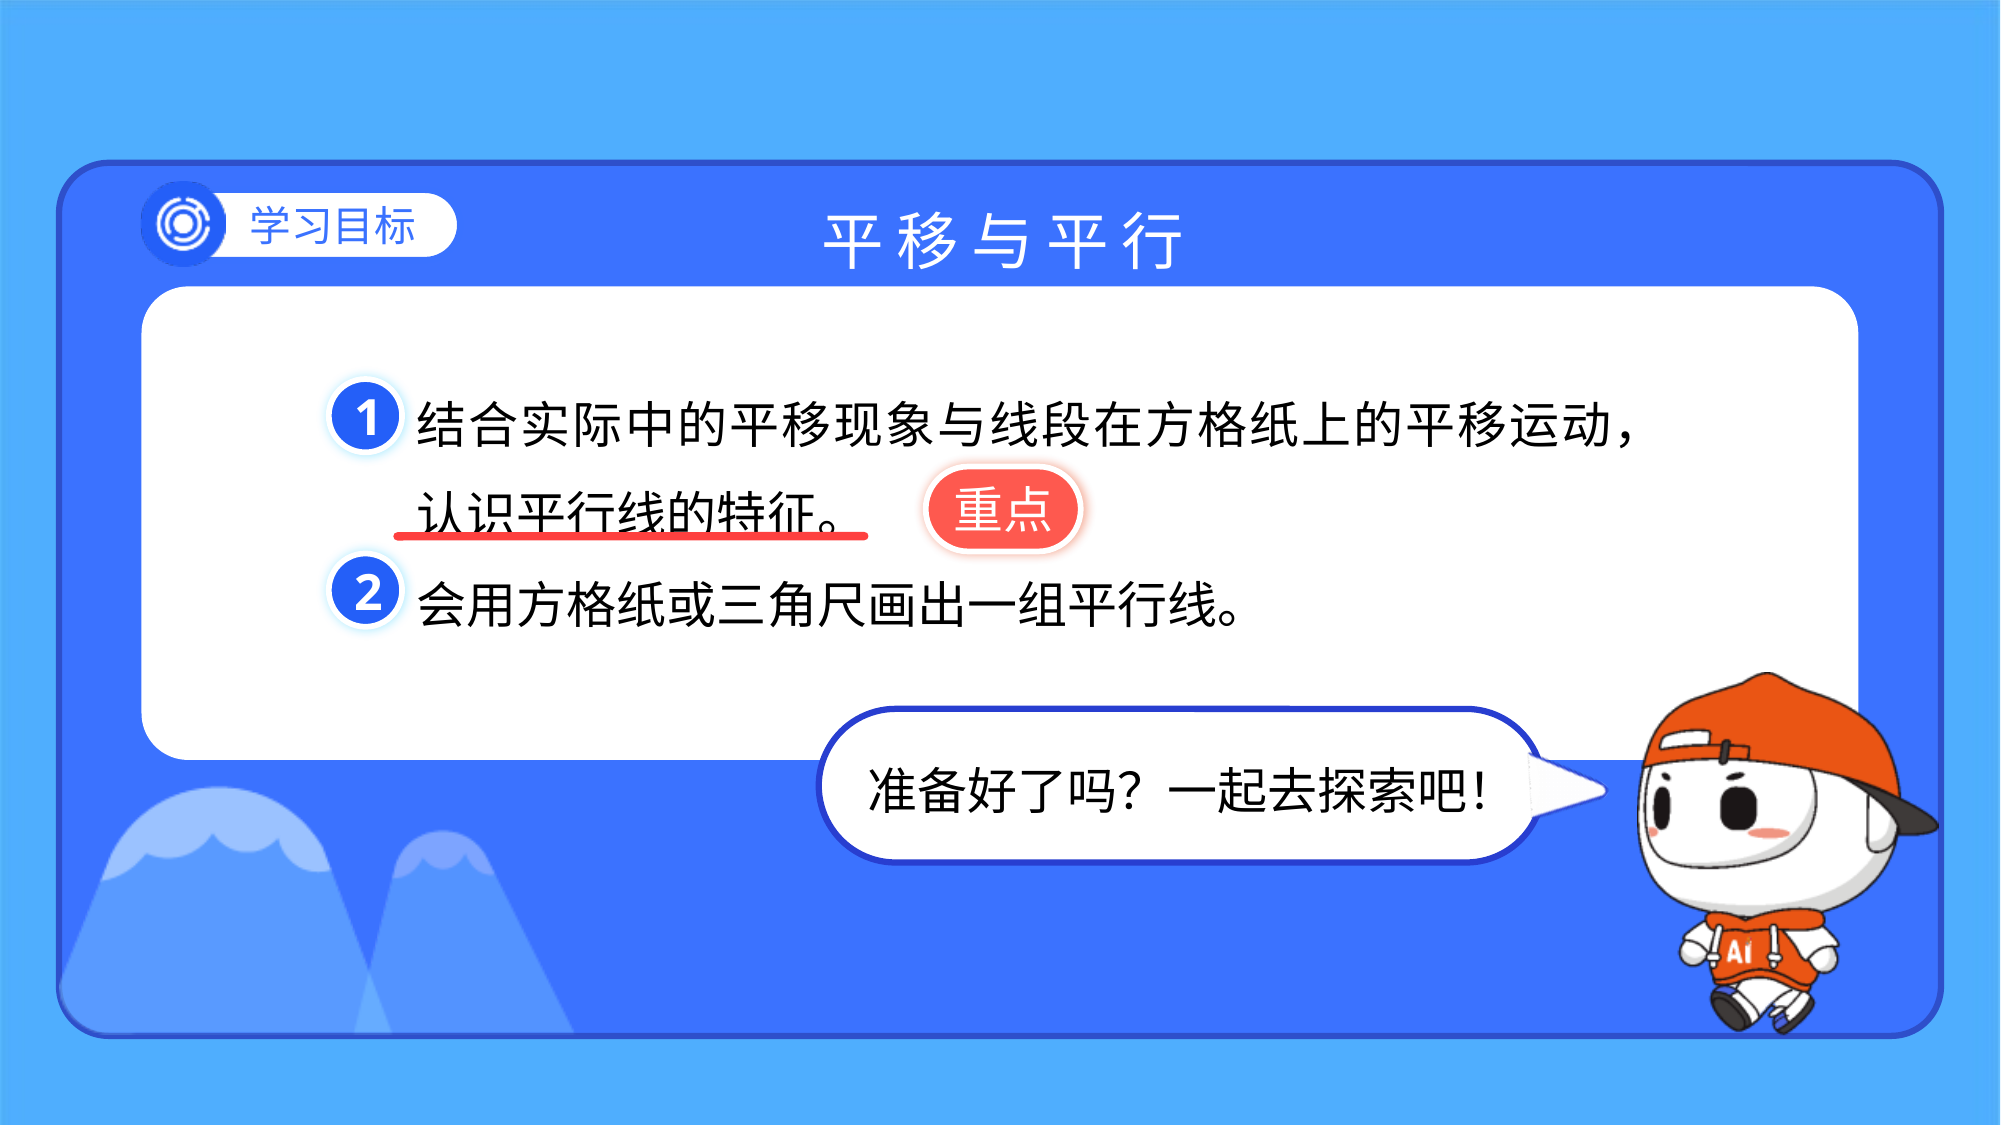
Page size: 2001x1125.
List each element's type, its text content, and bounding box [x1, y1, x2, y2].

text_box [140, 181, 461, 267]
text_box 结合实际中的平移现象与线段在方格纸上的平移运动，认识平行线的特征。 [402, 356, 1679, 551]
text_box 会用方格纸或三角尺画出一组平行线。 [402, 536, 1299, 641]
text_box 2 [327, 552, 404, 628]
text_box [925, 466, 1081, 552]
text_box 平移与平行 [729, 156, 1277, 284]
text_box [818, 708, 1598, 863]
picture [0, 0, 2001, 1125]
text_box 1 [327, 377, 404, 454]
